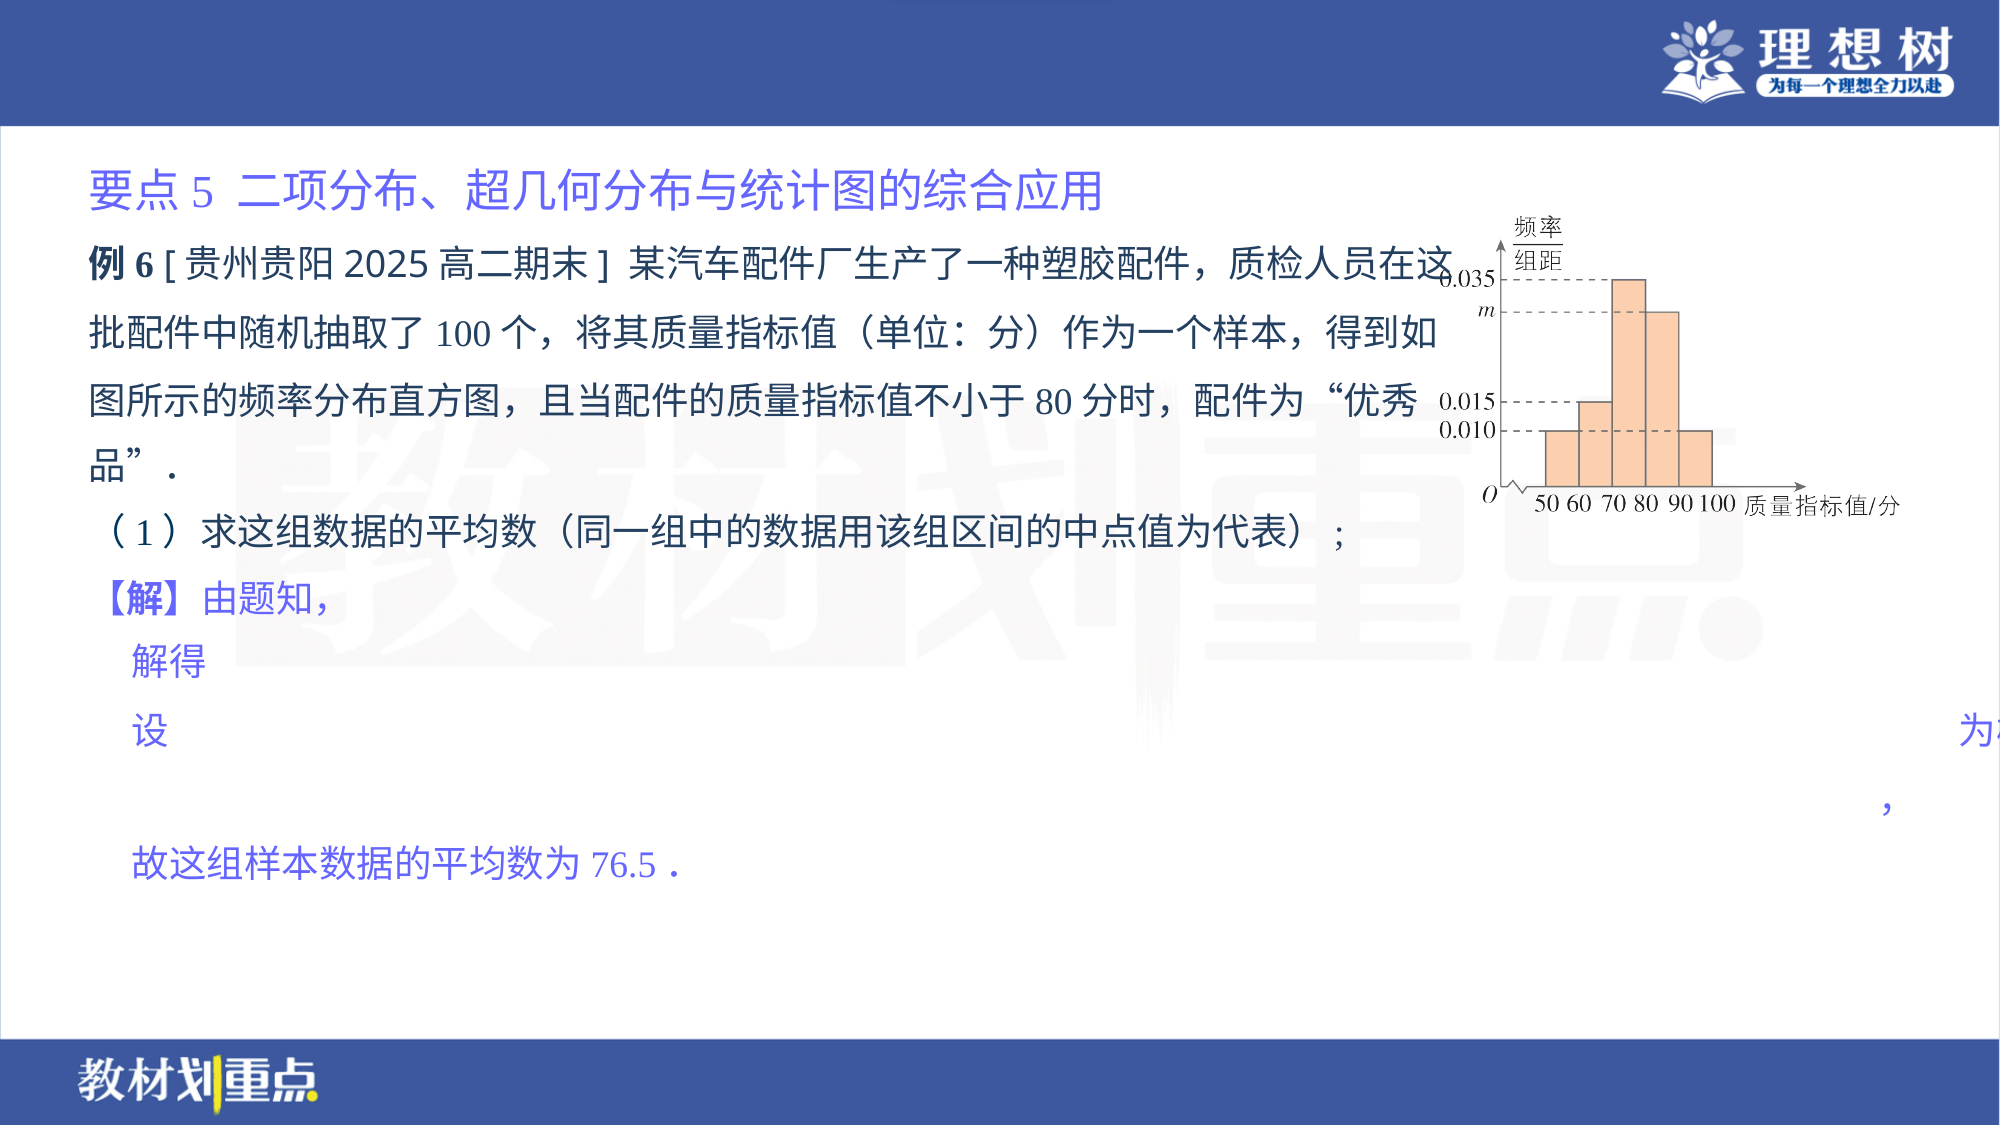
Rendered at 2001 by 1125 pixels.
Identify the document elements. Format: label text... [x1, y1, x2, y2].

text_box （1）求这组数据的平均数（同一组中的数据用该组区间的中点值为代表）; [88, 486, 1428, 547]
picture [0, 0, 2000, 1125]
text_box 要点5 二项分布、超几何分布与统计图的综合应用 [88, 135, 1911, 276]
text_box 例6 [贵州贵阳2025高二期末] 某汽车配件厂生产了一种塑胶配件，质检人员在这 批配件中随机抽取了100个，将其质量指标值（单位：分）作为一个样本，得到如 图所示的频率分布直方图，且当配件的质量指标值不小于80分时，配件为“优秀 品”． [88, 216, 1428, 481]
